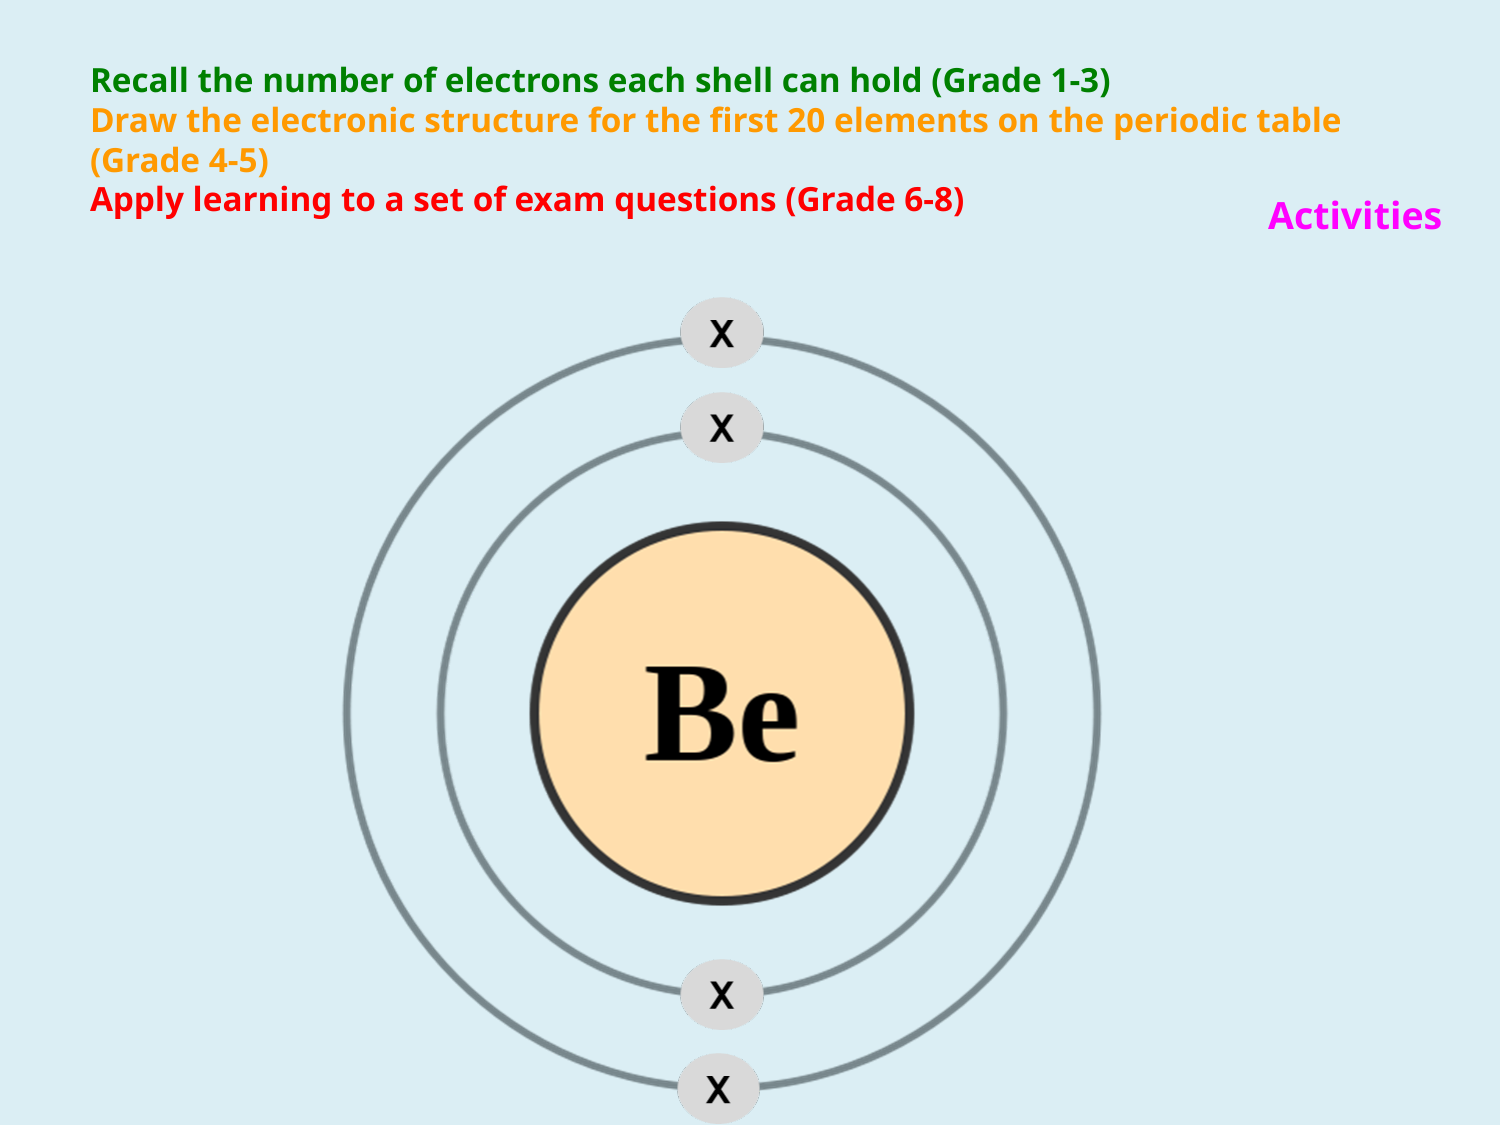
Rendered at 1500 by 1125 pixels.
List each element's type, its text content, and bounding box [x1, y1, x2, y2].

picture [253, 244, 1191, 1125]
title Recall the number of electrons each shell can hold (Grade 1-3) Draw the electronic structure for the first 20 elements on the periodic table (Grade 4-5) Apply learning to a set of exam questions (Grade 6-8) [75, 45, 1425, 233]
text_box Activities [1253, 184, 1458, 245]
